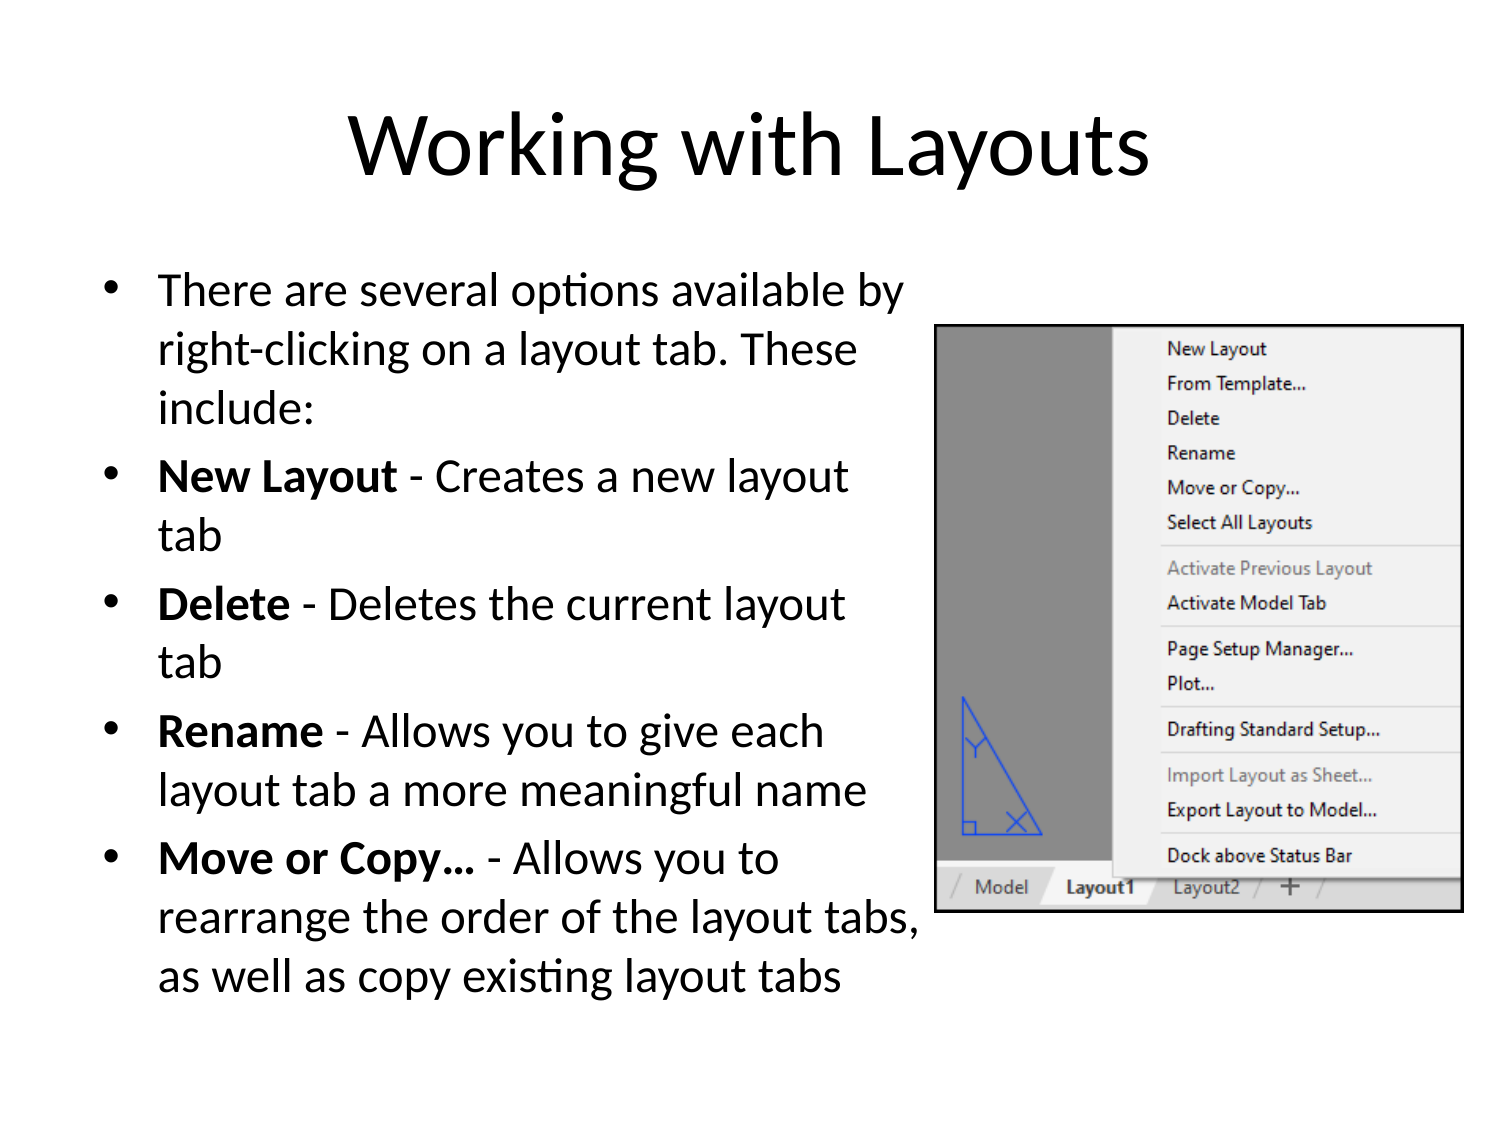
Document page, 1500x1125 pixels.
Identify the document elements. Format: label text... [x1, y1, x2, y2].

picture [933, 324, 1464, 913]
title Working with Layouts [75, 45, 1425, 233]
list There are several options available by right-clicking on a layout tab. These include: New Layout - Creates a new layout tab Delete - Deletes the current layout tab Rename - Allows you to give each layout tab a more meaningful name Move or Copy… - Allows you to rearrange the order of the layout tabs, as well as copy existing layout tabs [87, 249, 938, 1075]
